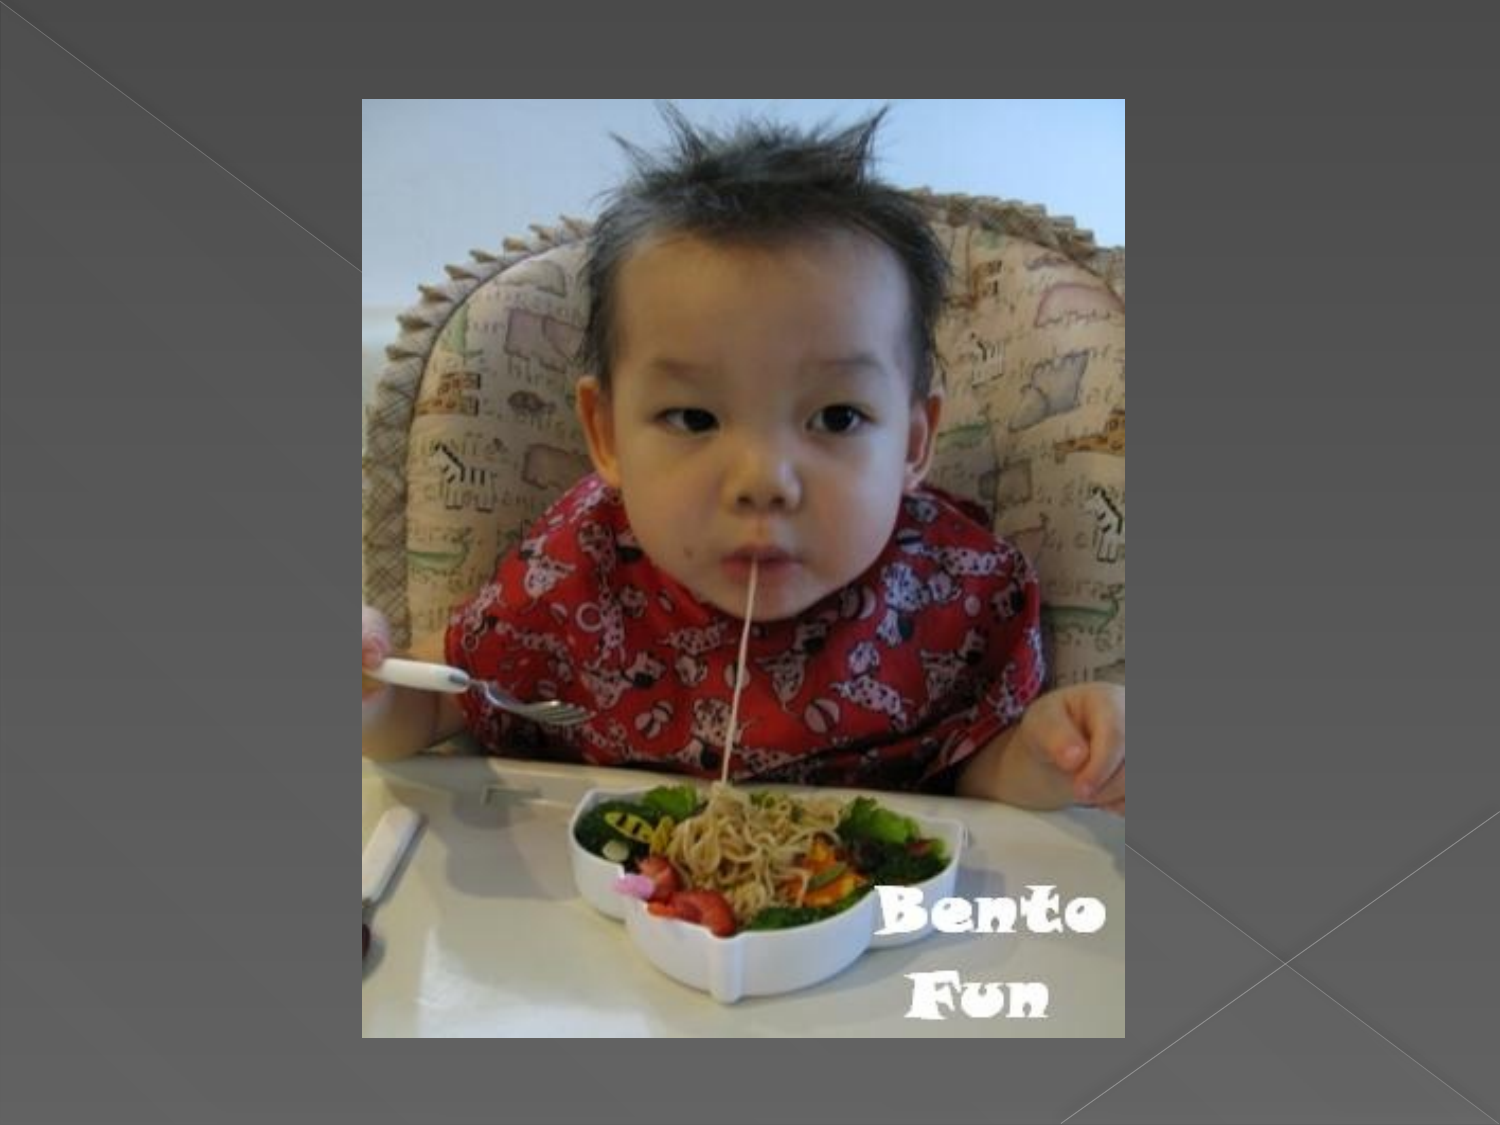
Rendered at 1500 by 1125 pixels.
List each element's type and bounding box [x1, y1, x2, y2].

list [362, 99, 1126, 1038]
